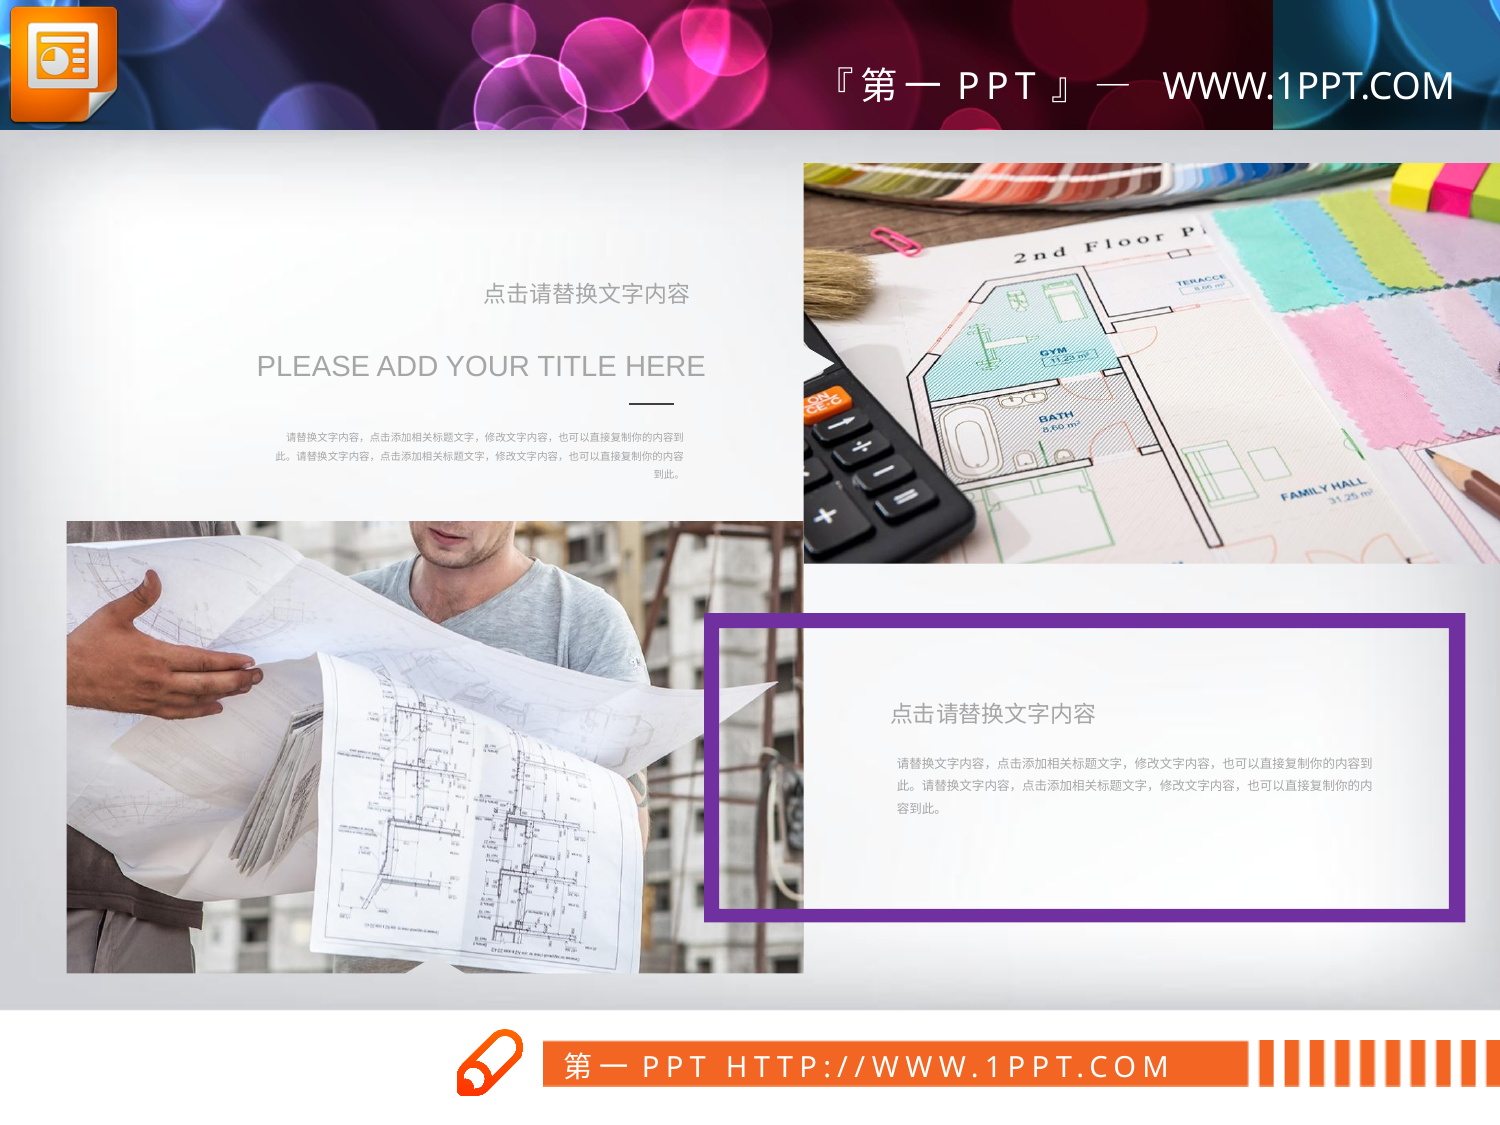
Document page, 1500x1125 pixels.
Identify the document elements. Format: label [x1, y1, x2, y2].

text_box [237, 258, 726, 488]
picture [0, 0, 1500, 1012]
picture [543, 1040, 1500, 1087]
text_box [66, 521, 804, 974]
text_box [803, 163, 1500, 564]
text_box [703, 612, 1466, 923]
